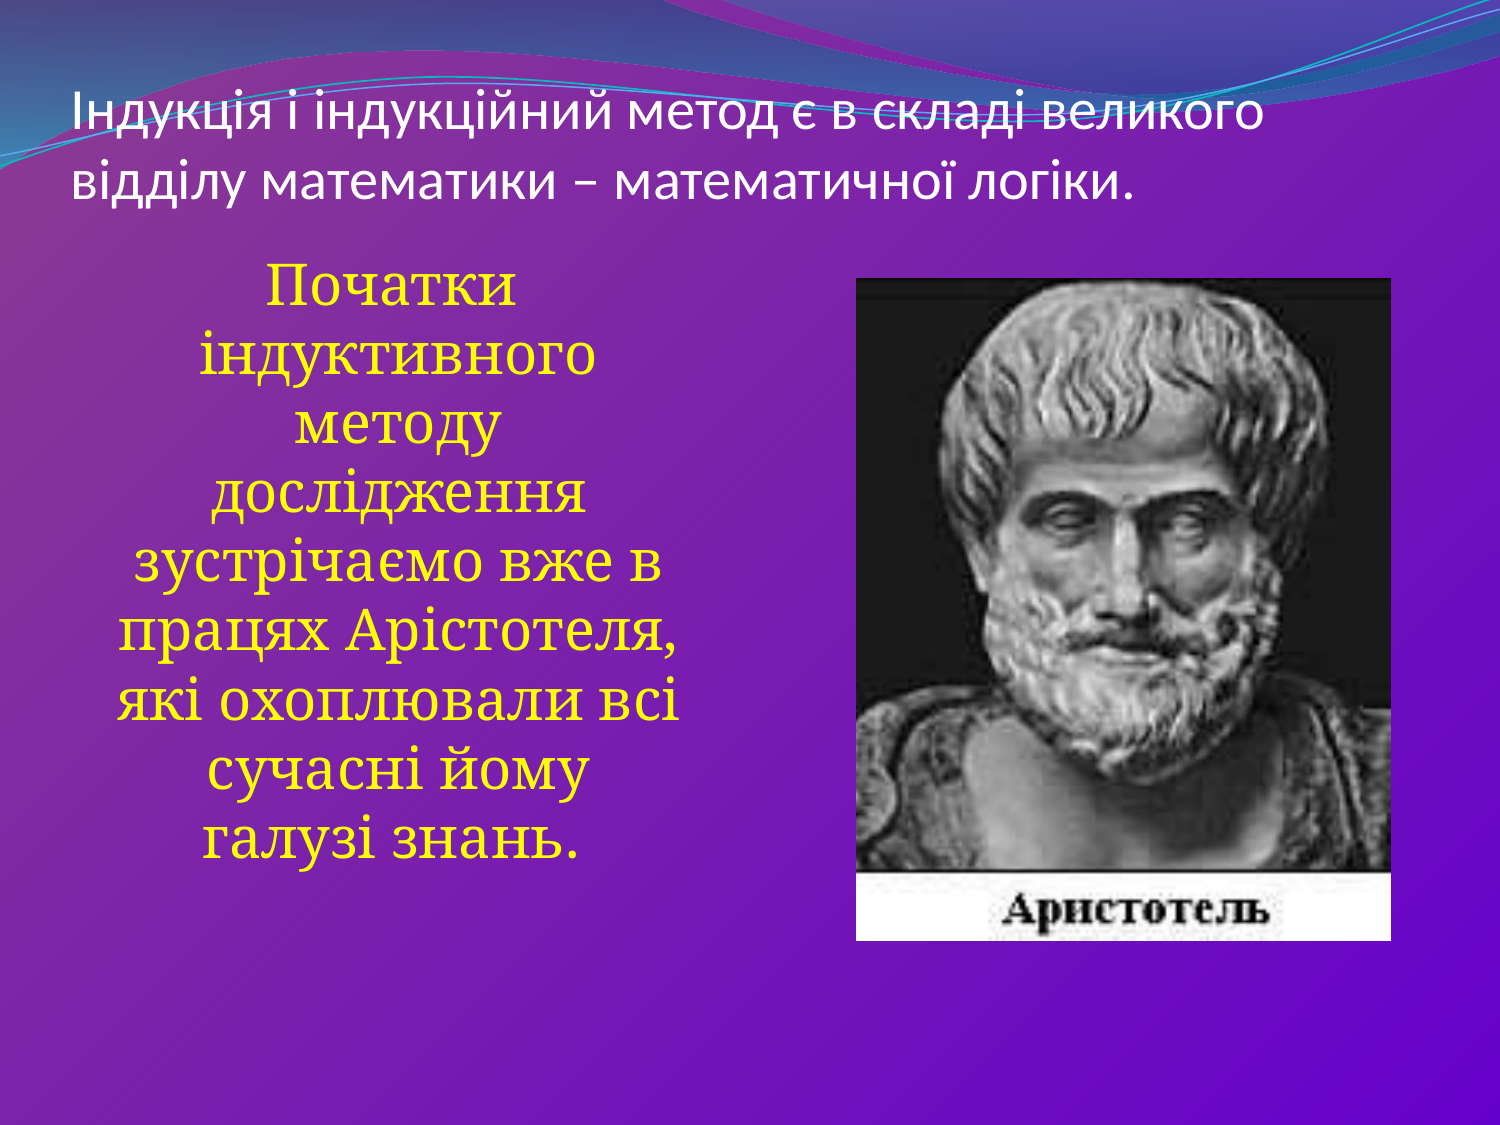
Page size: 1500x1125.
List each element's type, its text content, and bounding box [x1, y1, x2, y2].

list Початки індуктивного методу дослідження зустрічаємо вже в працях Арістотеля, які охоплювали всі сучасні йому галузі знань. [57, 239, 696, 944]
picture [855, 278, 1392, 941]
title Індукція і індукційний метод є в складі великого відділу математики – математичної логіки. [70, 23, 1421, 211]
